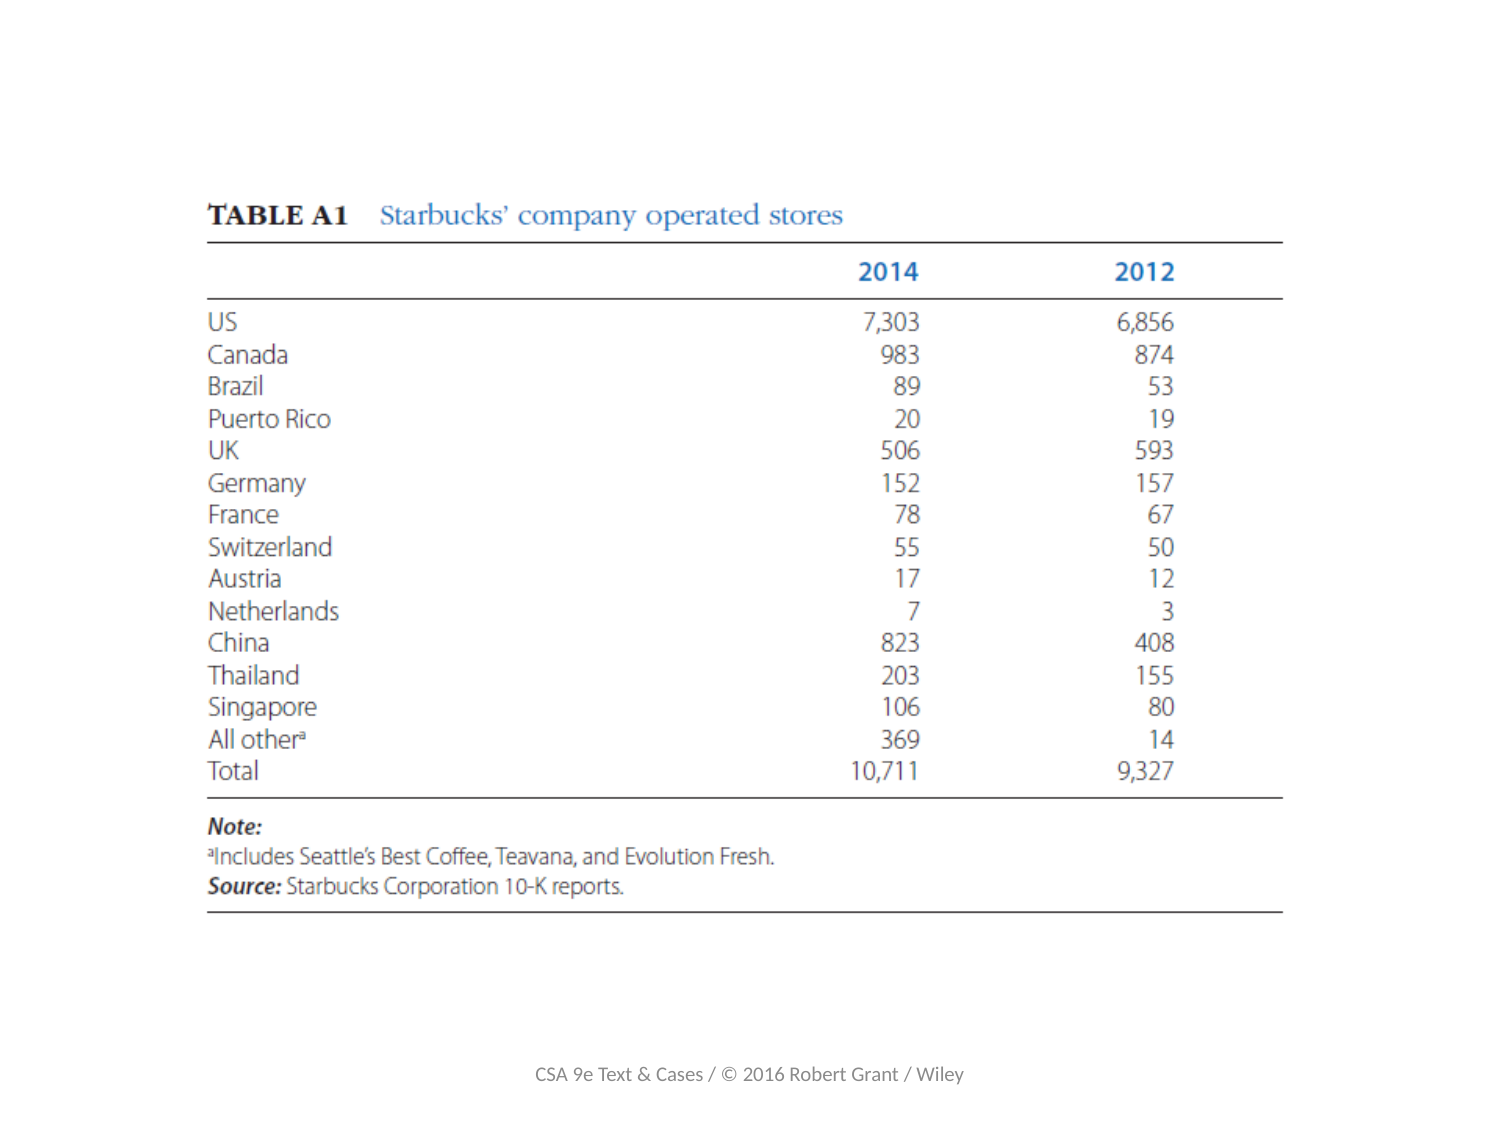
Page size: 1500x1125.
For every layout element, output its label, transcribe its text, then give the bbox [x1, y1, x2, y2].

picture [198, 192, 1302, 933]
footer CSA 9e Text & Cases / © 2016 Robert Grant / Wiley [512, 1042, 988, 1103]
